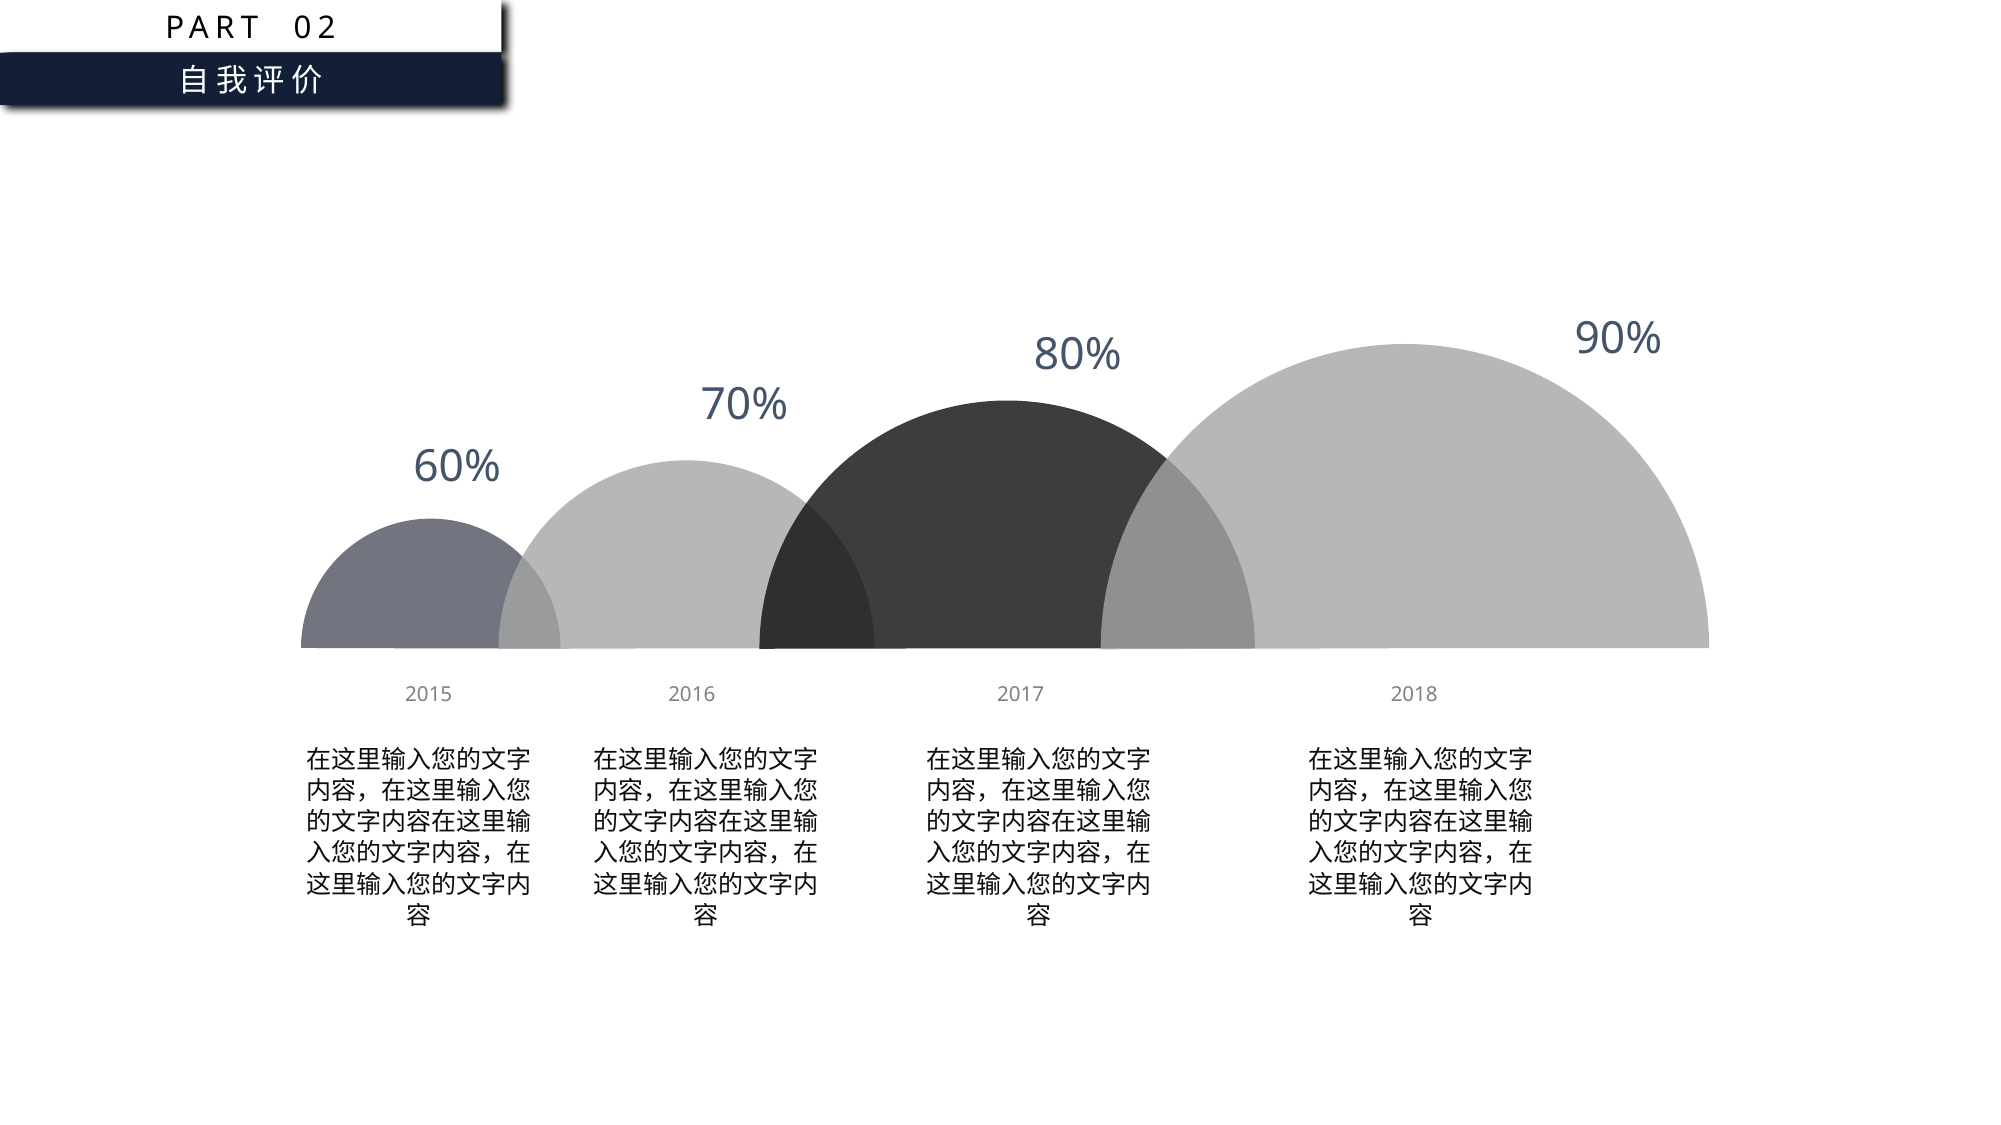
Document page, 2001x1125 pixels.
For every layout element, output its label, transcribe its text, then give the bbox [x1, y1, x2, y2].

text_box 80% [1022, 319, 1134, 385]
text_box 在这里输入您的文字内容，在这里输入您的文字内容在这里输入您的文字内容，在这里输入您的文字内容 [577, 736, 835, 935]
text_box 在这里输入您的文字内容，在这里输入您的文字内容在这里输入您的文字内容，在这里输入您的文字内容 [909, 736, 1168, 935]
text_box 2015 [352, 675, 506, 712]
text_box 2017 [943, 675, 1098, 712]
text_box [300, 518, 522, 649]
text_box 在这里输入您的文字内容，在这里输入您的文字内容在这里输入您的文字内容，在这里输入您的文字内容 [1292, 736, 1551, 935]
text_box 在这里输入您的文字内容，在这里输入您的文字内容在这里输入您的文字内容，在这里输入您的文字内容 [290, 736, 548, 935]
text_box PART 02 [0, 0, 502, 52]
text_box 60% [401, 431, 513, 497]
text_box [1100, 343, 1710, 650]
text_box [498, 459, 806, 650]
text_box [758, 399, 1166, 649]
text_box 90% [1563, 303, 1674, 369]
text_box 2018 [1337, 675, 1491, 712]
text_box 2016 [615, 675, 769, 712]
text_box 自我评价 [0, 52, 502, 106]
text_box 70% [689, 369, 800, 434]
